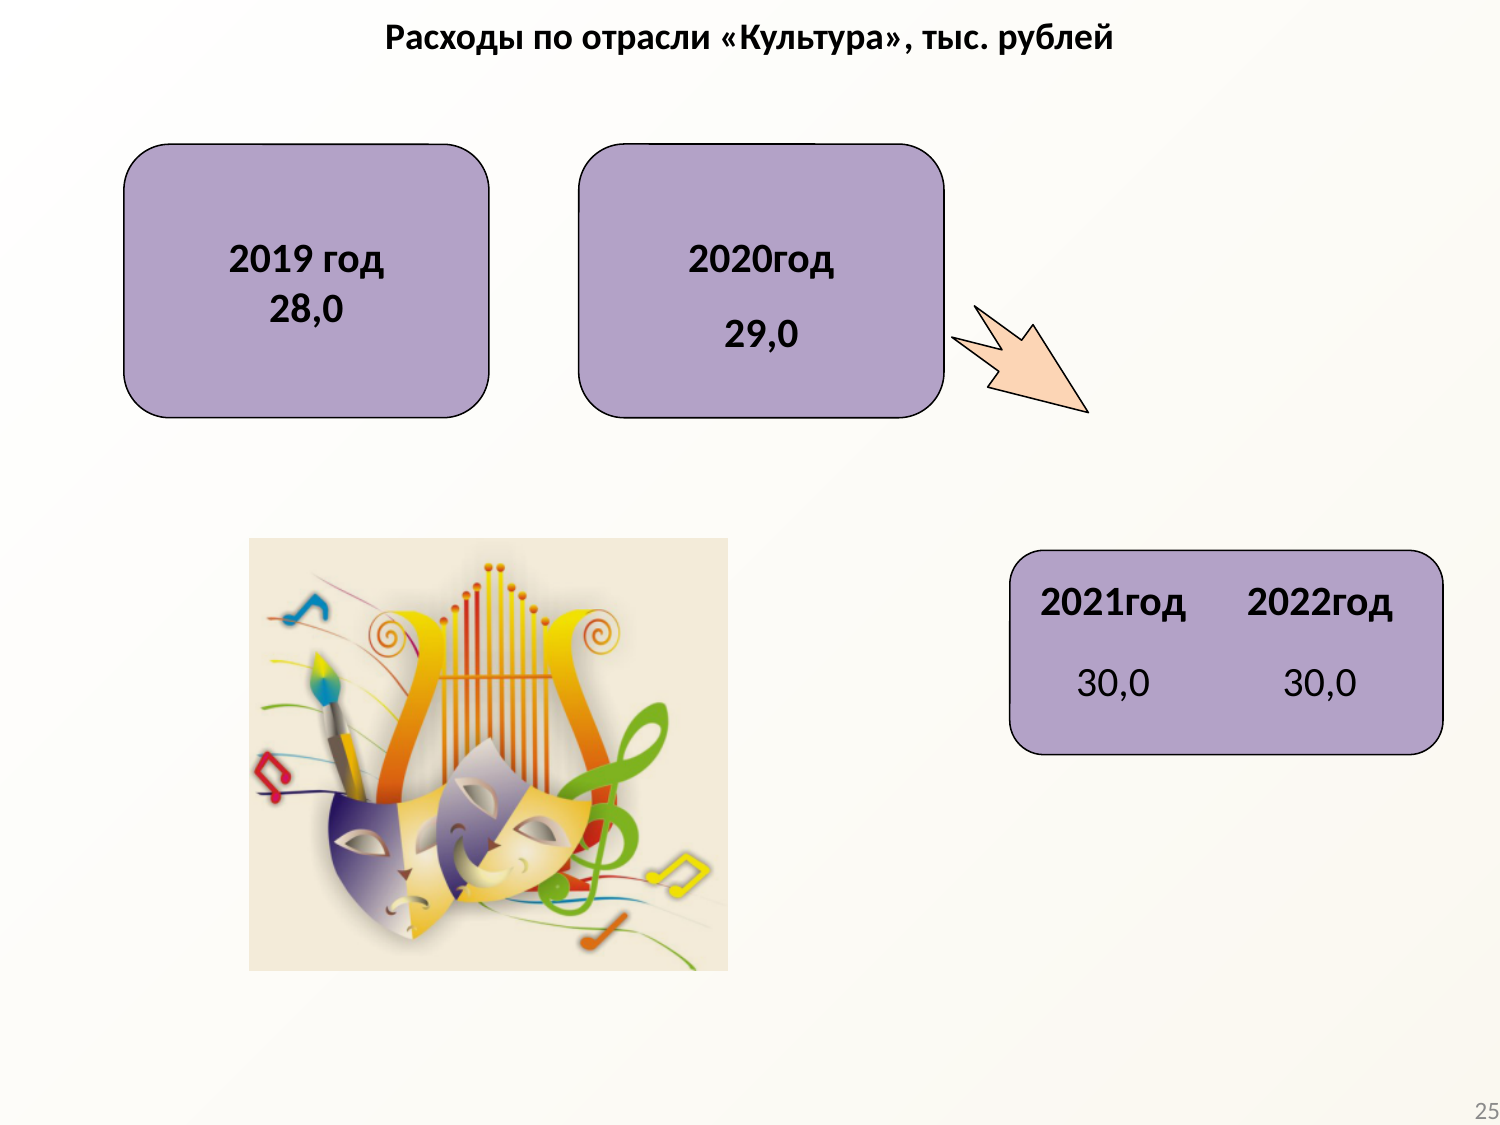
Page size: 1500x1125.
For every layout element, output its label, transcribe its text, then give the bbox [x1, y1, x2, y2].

table_cell 30,0 [1217, 655, 1423, 736]
text_box [1011, 550, 1444, 755]
text_box [951, 305, 1089, 413]
table_header 2021год [1010, 574, 1217, 655]
text_box 2020год 29,0 [578, 143, 944, 418]
text_box 2019 год 28,0 [123, 144, 489, 418]
picture [249, 538, 729, 971]
text_box Расходы по отрасли «Культура», тыс. рублей [0, 0, 1500, 65]
slide_number 25 [1149, 1094, 1500, 1125]
table_header 2022год [1217, 574, 1423, 655]
table_cell 30,0 [1010, 655, 1217, 736]
